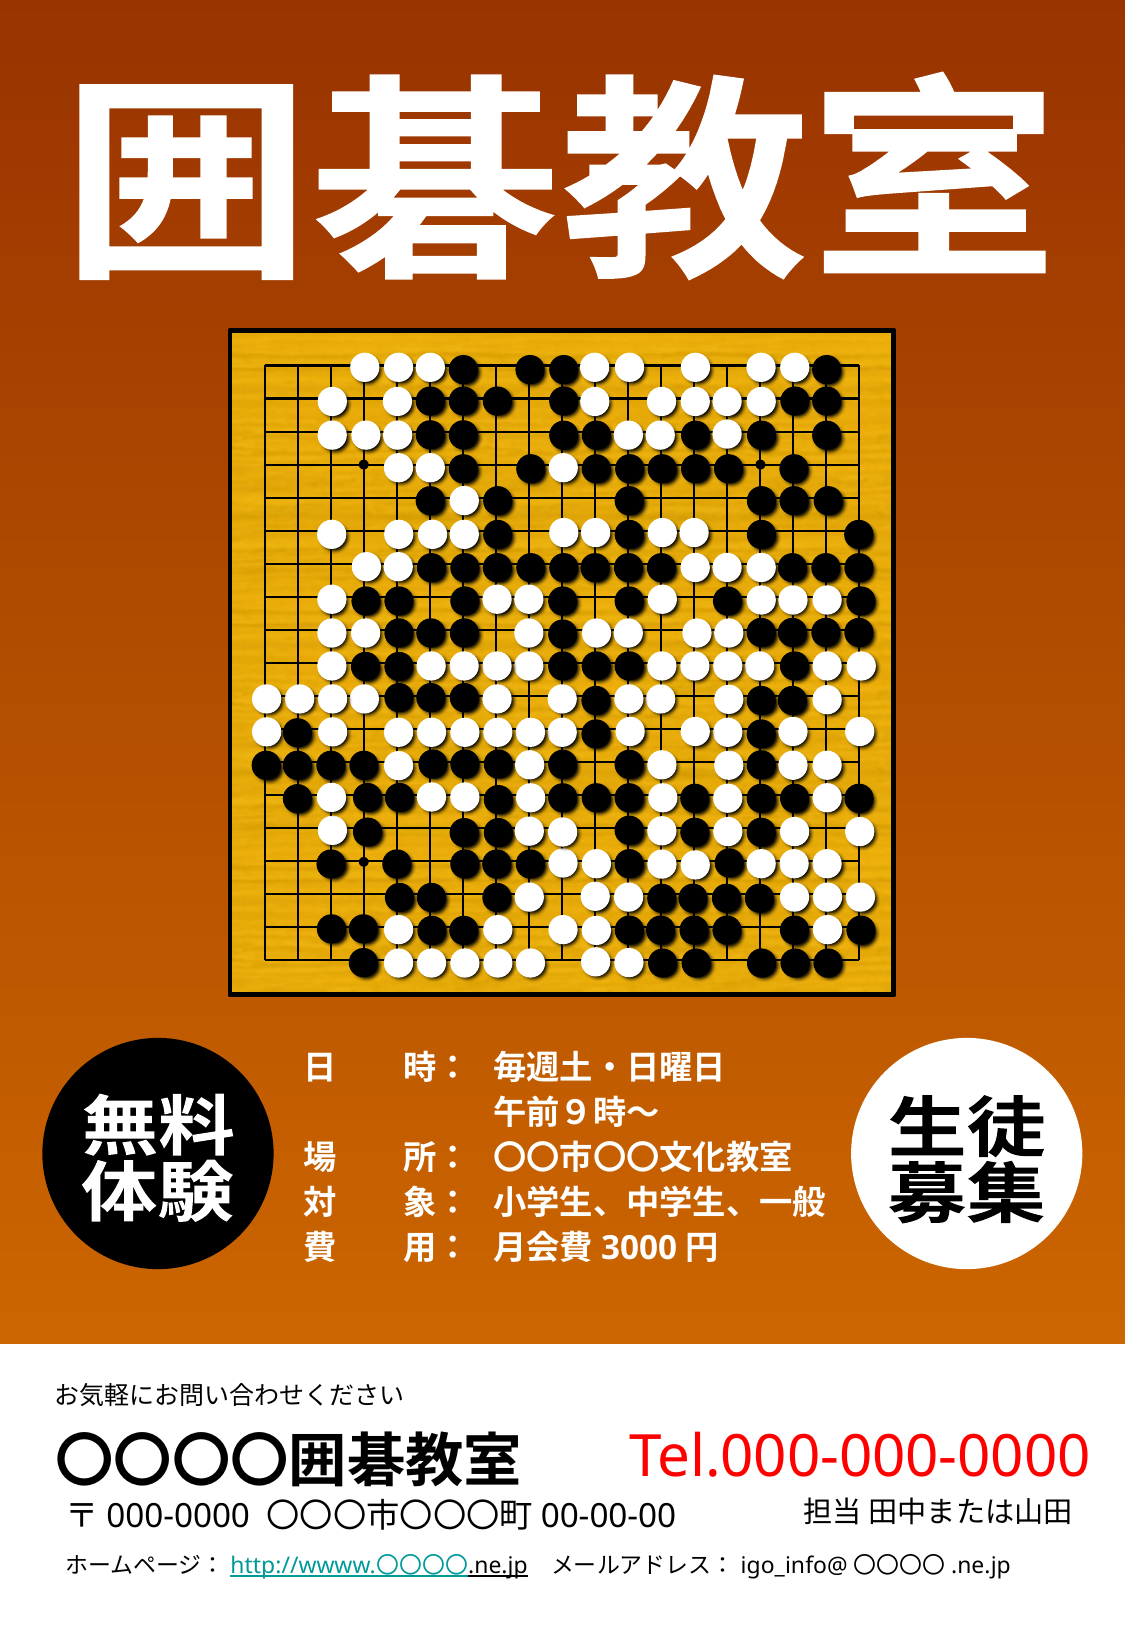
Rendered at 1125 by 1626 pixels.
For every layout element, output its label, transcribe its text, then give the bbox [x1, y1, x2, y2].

text_box 担当 田中または山田 [1027, 1496, 1089, 1536]
text_box [0, 0, 1125, 1344]
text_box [850, 1037, 1083, 1270]
text_box お気軽にお問い合わせください [40, 1372, 421, 1418]
text_box 〇〇〇〇囲碁教室 [41, 1415, 537, 1501]
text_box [42, 1037, 274, 1270]
text_box 〒000-0000 〇〇〇市〇〇〇町00-00-00 ホームページ：http://wwww.〇〇〇〇.ne.jp メールアドレス：igo_info@〇〇〇〇.ne.jp [50, 1466, 1027, 1592]
text_box Tel.000-000-0000 [614, 1410, 1106, 1496]
text_box 日 時： 場 所： 対 象： 費 用： [289, 1033, 478, 1274]
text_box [229, 330, 895, 995]
text_box 毎週土・日曜日 午前９時～ 〇〇市〇〇文化教室 小学生、中学生、一般 月会費3000円 [478, 1033, 841, 1274]
